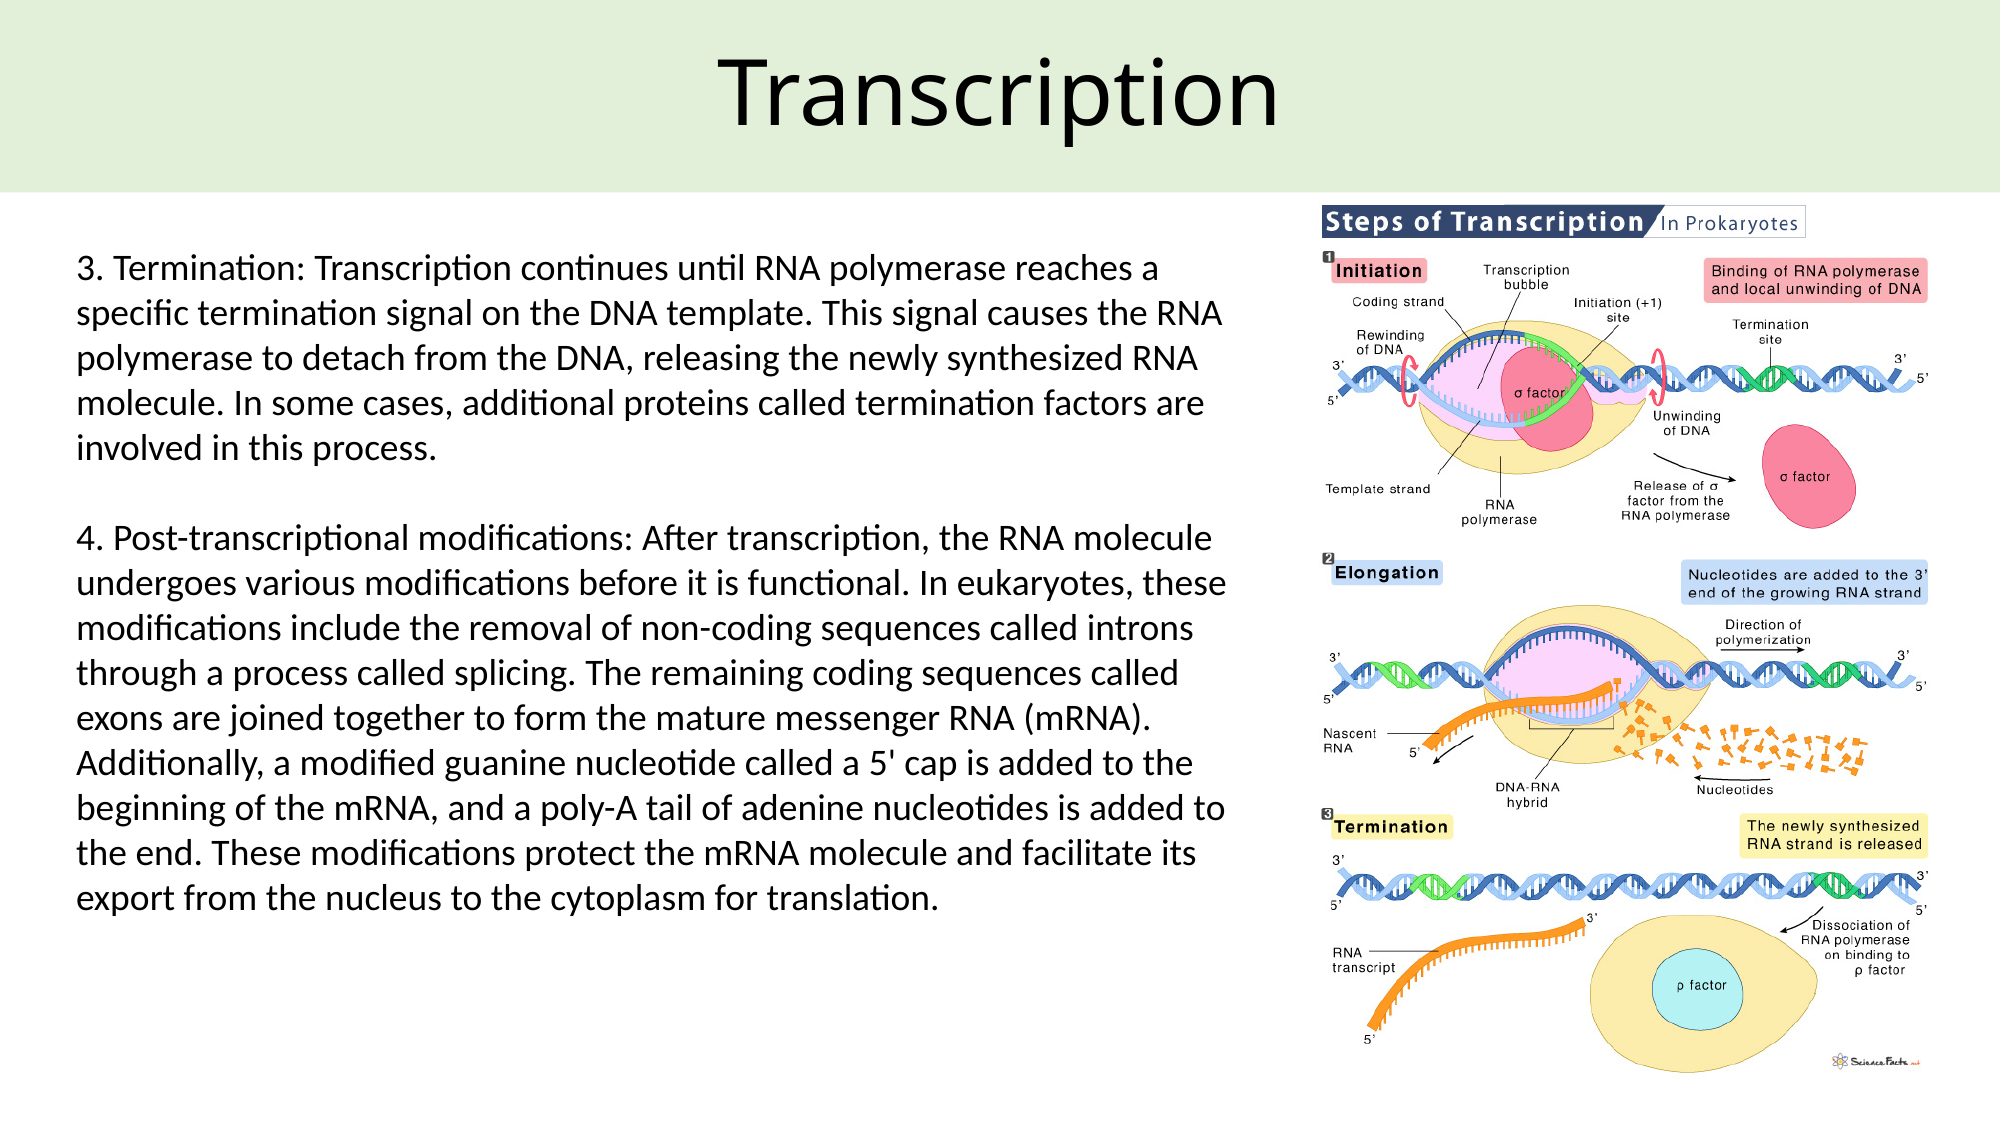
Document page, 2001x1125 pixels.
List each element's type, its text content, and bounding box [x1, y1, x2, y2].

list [1310, 192, 1938, 1086]
text_box Transcription [0, 0, 2000, 193]
text_box 3. Termination: Transcription continues until RNA polymerase reaches a specific termination signal on the DNA template. This signal causes the RNA polymerase to detach from the DNA, releasing the newly synthesized RNA molecule. In some cases, additional proteins called termination factors are involved in this process. 4. Post-transcriptional modifications: After transcription, the RNA molecule undergoes various modifications before it is functional. In eukaryotes, these modifications include the removal of non-coding sequences called introns through a process called splicing. The remaining coding sequences called exons are joined together to form the mature messenger RNA (mRNA). Additionally, a modified guanine nucleotide called a 5' cap is added to the beginning of the mRNA, and a poly-A tail of adenine nucleotides is added to the end. These modifications protect the mRNA molecule and facilitate its export from the nucleus to the cytoplasm for translation. [61, 235, 1248, 925]
